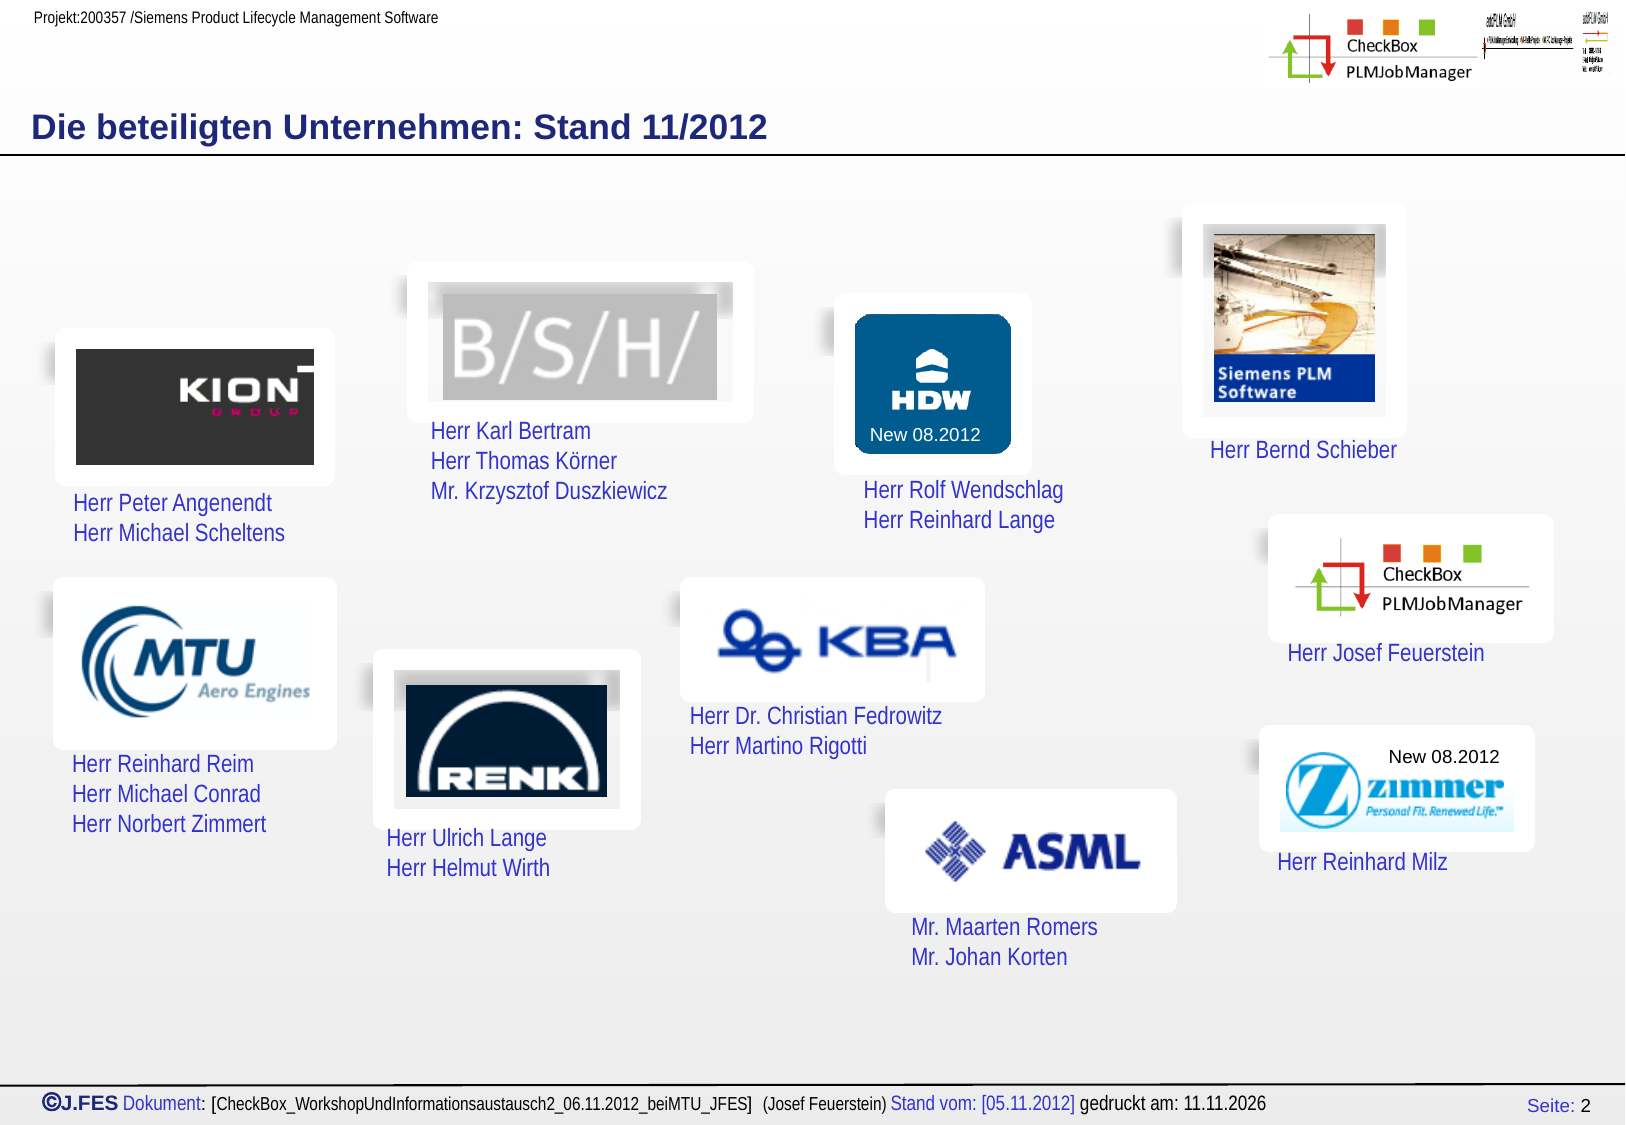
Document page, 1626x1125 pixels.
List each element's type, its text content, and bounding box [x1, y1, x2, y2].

picture [1263, 10, 1482, 73]
title Die beteiligten Unternehmen: Stand 11/2012 [30, 73, 1600, 148]
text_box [55, 223, 1534, 980]
